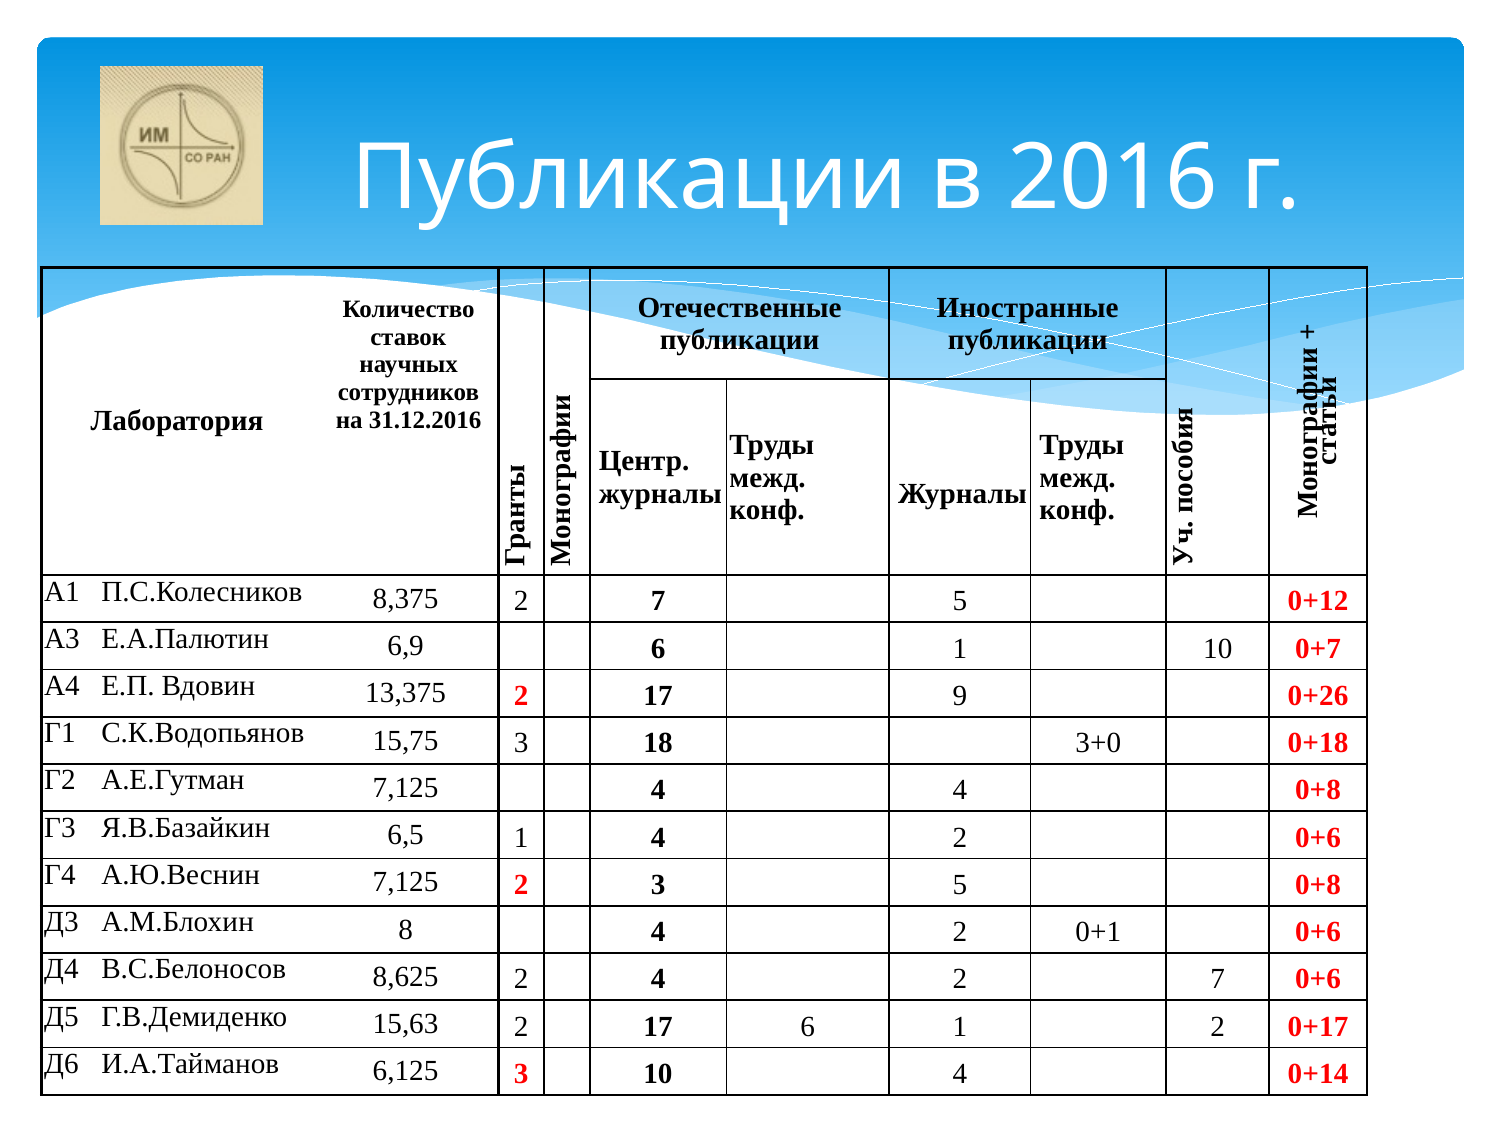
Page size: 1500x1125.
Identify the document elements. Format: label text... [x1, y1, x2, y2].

table_header Отечественные публикации [591, 269, 888, 378]
table_cell 3 [500, 718, 543, 763]
table_cell [91, 211, 103, 235]
table_cell 0+12 [1270, 576, 1366, 621]
table_cell Д3 [43, 907, 98, 952]
table_cell 8,625 [313, 954, 497, 999]
table_cell [545, 812, 589, 858]
table_cell 7,125 [313, 859, 497, 905]
table_cell 8 [313, 907, 497, 952]
table_cell Труды межд. конф. [1031, 380, 1165, 574]
table_cell 15,75 [313, 718, 497, 763]
table_cell [500, 907, 543, 952]
table_cell Е.П. Вдовин [98, 670, 313, 716]
table_cell 8,375 [313, 576, 497, 621]
table_cell 2 [500, 576, 543, 621]
table_cell А3 [43, 623, 98, 669]
table_cell 6 [591, 623, 726, 669]
table_cell 2 [1167, 1001, 1268, 1047]
table_cell [1031, 859, 1165, 905]
table_cell 2 [890, 954, 1030, 999]
table_cell [1167, 670, 1268, 716]
table_cell [545, 623, 589, 669]
table_cell [1167, 859, 1268, 905]
table_cell 7,125 [313, 765, 497, 810]
table_cell А4 [43, 670, 98, 716]
table_cell Д6 [43, 1048, 98, 1094]
table_cell 6,9 [313, 623, 497, 669]
table_cell [1167, 907, 1268, 952]
table_cell [1167, 765, 1268, 810]
table_cell 2 [500, 670, 543, 716]
table_cell [545, 718, 589, 763]
table_cell 1 [890, 1001, 1030, 1047]
table_cell Г1 [43, 718, 98, 763]
table_cell Г3 [43, 812, 98, 858]
table_cell 2 [890, 907, 1030, 952]
table_cell И.А.Тайманов [98, 1048, 313, 1094]
table_cell [727, 718, 888, 763]
table_cell А.Е.Гутман [98, 765, 313, 810]
table_header Количество ставок научных сотрудников на 31.12.2016 [313, 269, 497, 574]
table_cell [727, 812, 888, 858]
table_cell [545, 576, 589, 621]
table_cell 2 [500, 1001, 543, 1047]
table_cell 4 [591, 907, 726, 952]
table_cell 6,5 [313, 812, 497, 858]
table_cell [727, 1048, 888, 1094]
table_cell 7 [591, 576, 726, 621]
table_cell 0+1 [1031, 907, 1165, 952]
table_cell 3 [500, 1048, 543, 1094]
table_cell А.Ю.Веснин [98, 859, 313, 905]
table_cell Журналы [890, 380, 1030, 574]
table_cell [727, 859, 888, 905]
table_cell 15,63 [313, 1001, 497, 1047]
table_cell 0+8 [1270, 765, 1366, 810]
table_cell 4 [591, 812, 726, 858]
table_cell [500, 765, 543, 810]
table_cell 4 [890, 765, 1030, 810]
table_header Лаборатория [43, 269, 313, 574]
table_cell 17 [591, 1001, 726, 1047]
table_cell Г4 [43, 859, 98, 905]
table_cell 2 [500, 859, 543, 905]
table_cell 0+7 [1270, 623, 1366, 669]
table_cell Е.А.Палютин [98, 623, 313, 669]
table_cell 1 [890, 623, 1030, 669]
table_cell 2 [500, 954, 543, 999]
table_cell Центр. журналы [591, 380, 726, 574]
table_cell Я.В.Базайкин [98, 812, 313, 858]
table_cell [545, 859, 589, 905]
table_cell [1031, 576, 1165, 621]
table_cell 6 [727, 1001, 888, 1047]
table_cell [727, 954, 888, 999]
table_cell 3+0 [1031, 718, 1165, 763]
table_cell 0+14 [1270, 1048, 1366, 1094]
table_cell [1167, 718, 1268, 763]
table_cell Д4 [43, 954, 98, 999]
table_cell [500, 623, 543, 669]
table_cell [545, 954, 589, 999]
table_cell 5 [890, 576, 1030, 621]
table_cell [545, 765, 589, 810]
table_cell 7 [1167, 954, 1268, 999]
table_cell 0+8 [1270, 859, 1366, 905]
table_cell [545, 670, 589, 716]
table_cell 17 [591, 670, 726, 716]
table_cell 10 [591, 1048, 726, 1094]
table_cell 0+6 [1270, 907, 1366, 952]
table_cell 1 [500, 812, 543, 858]
table_cell [104, 232, 258, 236]
table_cell 6,125 [313, 1048, 497, 1094]
table_cell [1031, 1048, 1165, 1094]
table_cell [1031, 812, 1165, 858]
table_header Гранты [500, 269, 543, 574]
table_cell [1167, 1048, 1268, 1094]
table_header Монографии [545, 269, 589, 574]
table_cell [1167, 812, 1268, 858]
table_cell 0+17 [1270, 1001, 1366, 1047]
table_cell [1031, 1001, 1165, 1047]
table_cell А1 [43, 576, 98, 621]
table_cell [1031, 670, 1165, 716]
table_cell Г2 [43, 765, 98, 810]
table_cell 4 [591, 954, 726, 999]
table_header Уч. пособия [1167, 269, 1268, 574]
table_cell Труды межд. конф. [727, 380, 888, 574]
table_cell [727, 576, 888, 621]
table_cell 0+26 [1270, 670, 1366, 716]
table_cell 0+6 [1270, 812, 1366, 858]
table_cell 9 [890, 670, 1030, 716]
table_cell В.С.Белоносов [98, 954, 313, 999]
table_cell С.К.Водопьянов [98, 718, 313, 763]
table_cell [727, 670, 888, 716]
table_header Монографии + статьи [1270, 269, 1366, 574]
table_cell 4 [890, 1048, 1030, 1094]
table_cell Г.В.Демиденко [98, 1001, 313, 1047]
table_cell [545, 1001, 589, 1047]
table_cell 2 [890, 812, 1030, 858]
table_cell [545, 1048, 589, 1094]
table_header Иностранные публикации [890, 269, 1165, 378]
table_cell Д5 [43, 1001, 98, 1047]
table_cell 18 [591, 718, 726, 763]
table_cell П.С.Колесников [98, 576, 313, 621]
table_cell [545, 907, 589, 952]
table_cell [890, 718, 1030, 763]
table_cell 3 [591, 859, 726, 905]
table_cell 10 [1167, 623, 1268, 669]
picture [99, 67, 263, 225]
table_cell [1031, 623, 1165, 669]
table_cell 13,375 [313, 670, 497, 716]
table_cell А.М.Блохин [98, 907, 313, 952]
table_cell 0+6 [1270, 954, 1366, 999]
table_cell 0+18 [1270, 718, 1366, 763]
table_cell 5 [890, 859, 1030, 905]
table_cell [727, 765, 888, 810]
table_cell [1167, 576, 1268, 621]
table_cell 4 [591, 765, 726, 810]
title Публикации в 2016 г. [268, 90, 1385, 254]
table_cell [727, 907, 888, 952]
table_cell [727, 623, 888, 669]
table_cell [1031, 765, 1165, 810]
table_cell [1031, 954, 1165, 999]
